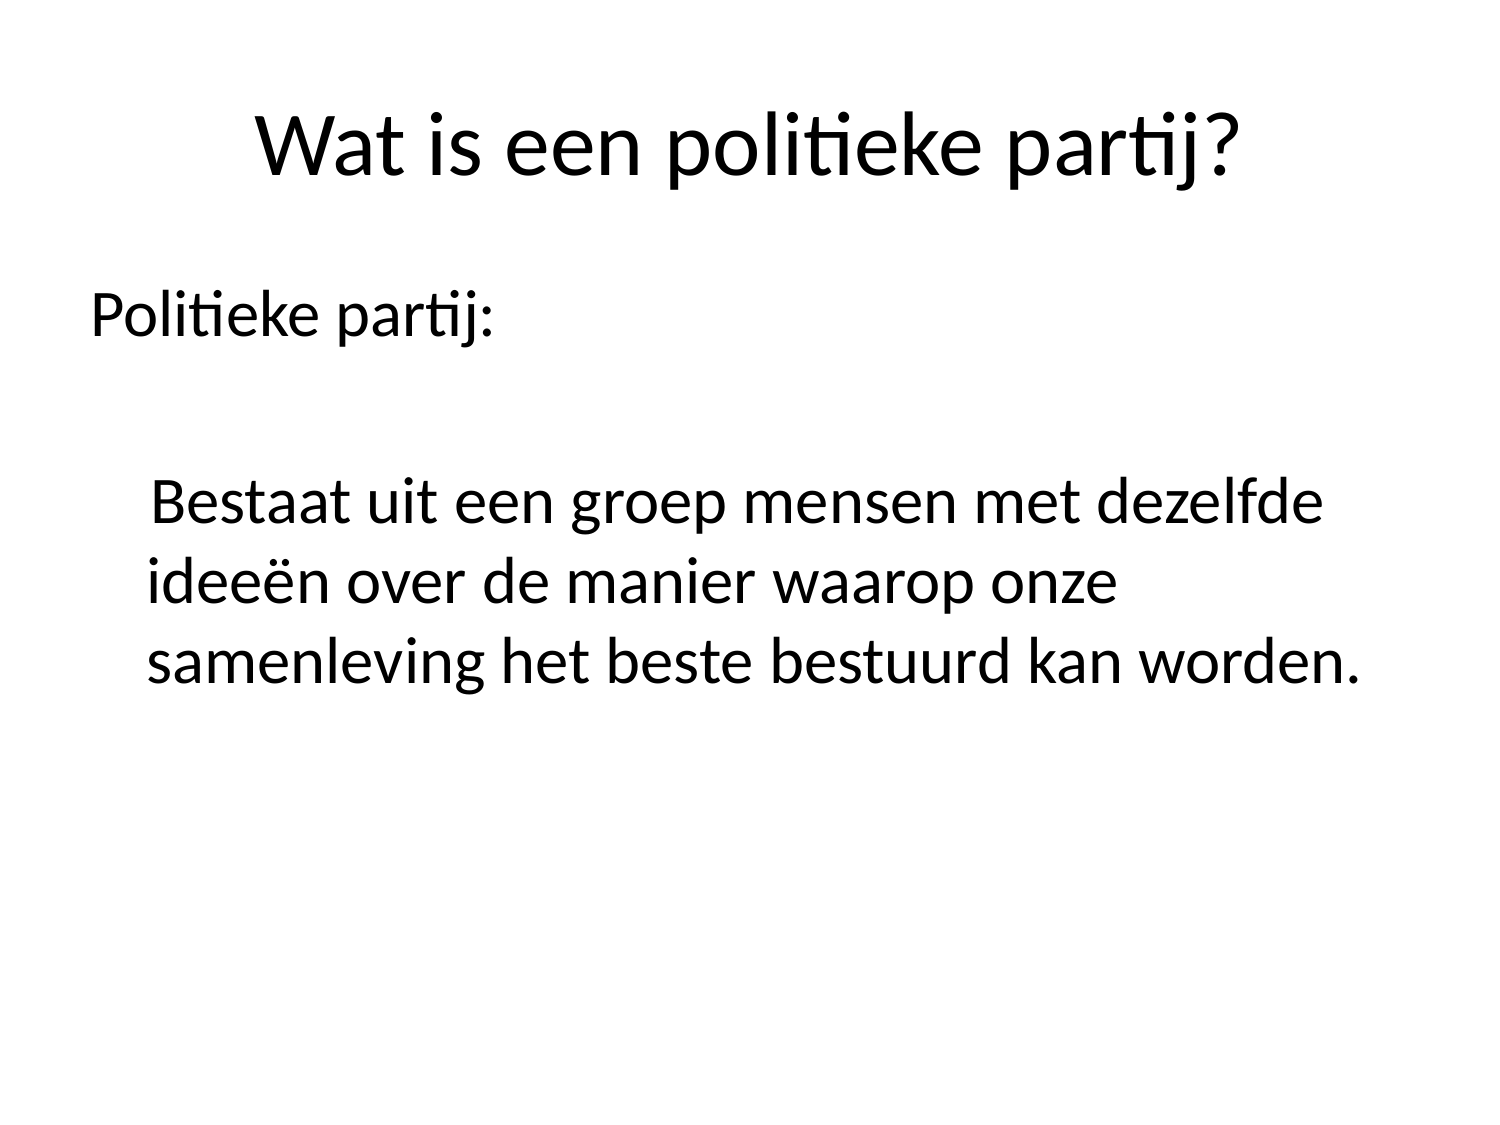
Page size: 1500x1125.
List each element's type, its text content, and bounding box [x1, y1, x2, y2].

title Wat is een politieke partij? [75, 45, 1425, 233]
list Politieke partij: Bestaat uit een groep mensen met dezelfde ideeën over de manier waarop onze samenleving het beste bestuurd kan worden. [75, 262, 1425, 1005]
